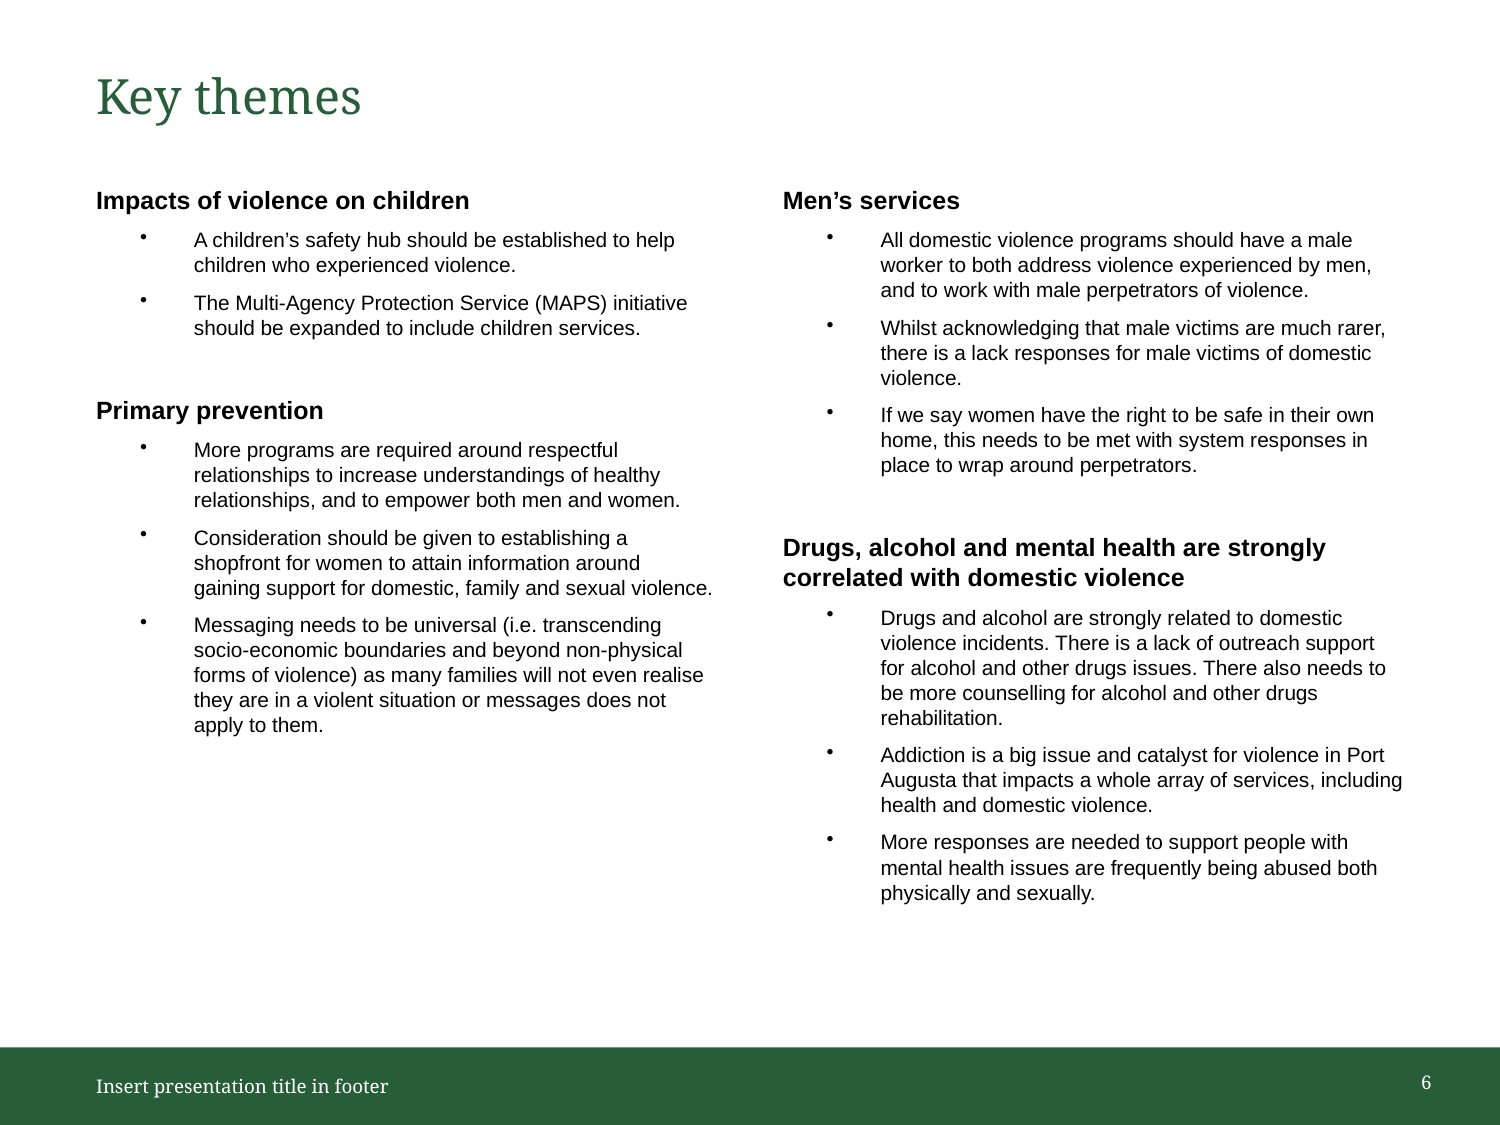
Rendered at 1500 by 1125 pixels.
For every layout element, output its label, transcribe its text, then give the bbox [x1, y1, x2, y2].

list Impacts of violence on children A children’s safety hub should be established to help children who experienced violence. The Multi-Agency Protection Service (MAPS) initiative should be expanded to include children services. Primary prevention More programs are required around respectful relationships to increase understandings of healthy relationships, and to empower both men and women. Consideration should be given to establishing a shopfront for women to attain information around gaining support for domestic, family and sexual violence. Messaging needs to be universal (i.e. transcending socio-economic boundaries and beyond non-physical forms of violence) as many families will not even realise they are in a violent situation or messages does not apply to them. [95, 184, 718, 1006]
title Key themes [95, 76, 1405, 133]
text_box Insert presentation title in footer [96, 1074, 1273, 1098]
list Men’s services All domestic violence programs should have a male worker to both address violence experienced by men, and to work with male perpetrators of violence. Whilst acknowledging that male victims are much rarer, there is a lack responses for male victims of domestic violence. If we say women have the right to be safe in their own home, this needs to be met with system responses in place to wrap around perpetrators. Drugs, alcohol and mental health are strongly correlated with domestic violence Drugs and alcohol are strongly related to domestic violence incidents. There is a lack of outreach support for alcohol and other drugs issues. There also needs to be more counselling for alcohol and other drugs rehabilitation. Addiction is a big issue and catalyst for violence in Port Augusta that impacts a whole array of services, including health and domestic violence. More responses are needed to support people with mental health issues are frequently being abused both physically and sexually. [782, 184, 1405, 1006]
slide_number 6 [1409, 1072, 1433, 1095]
